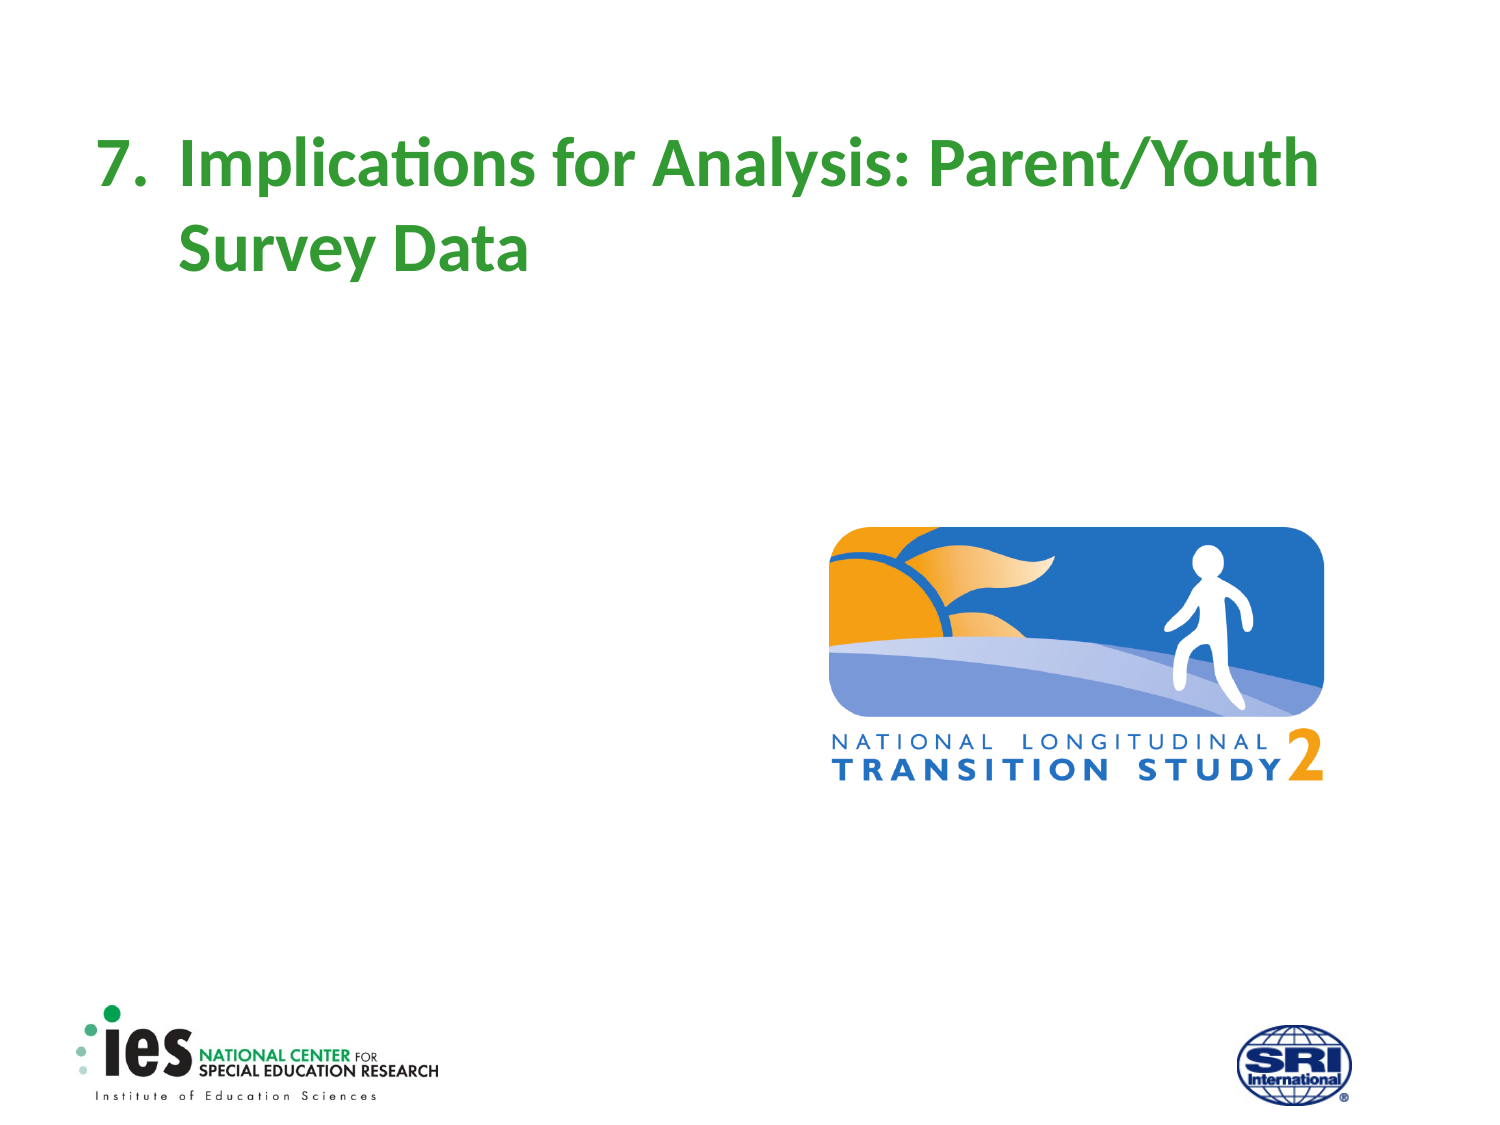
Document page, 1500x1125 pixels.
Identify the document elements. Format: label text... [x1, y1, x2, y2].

picture [1237, 1025, 1352, 1106]
title 7. Implications for Analysis: Parent/Youth Survey Data [80, 25, 1500, 376]
picture [829, 524, 1325, 781]
picture [76, 1005, 438, 1100]
